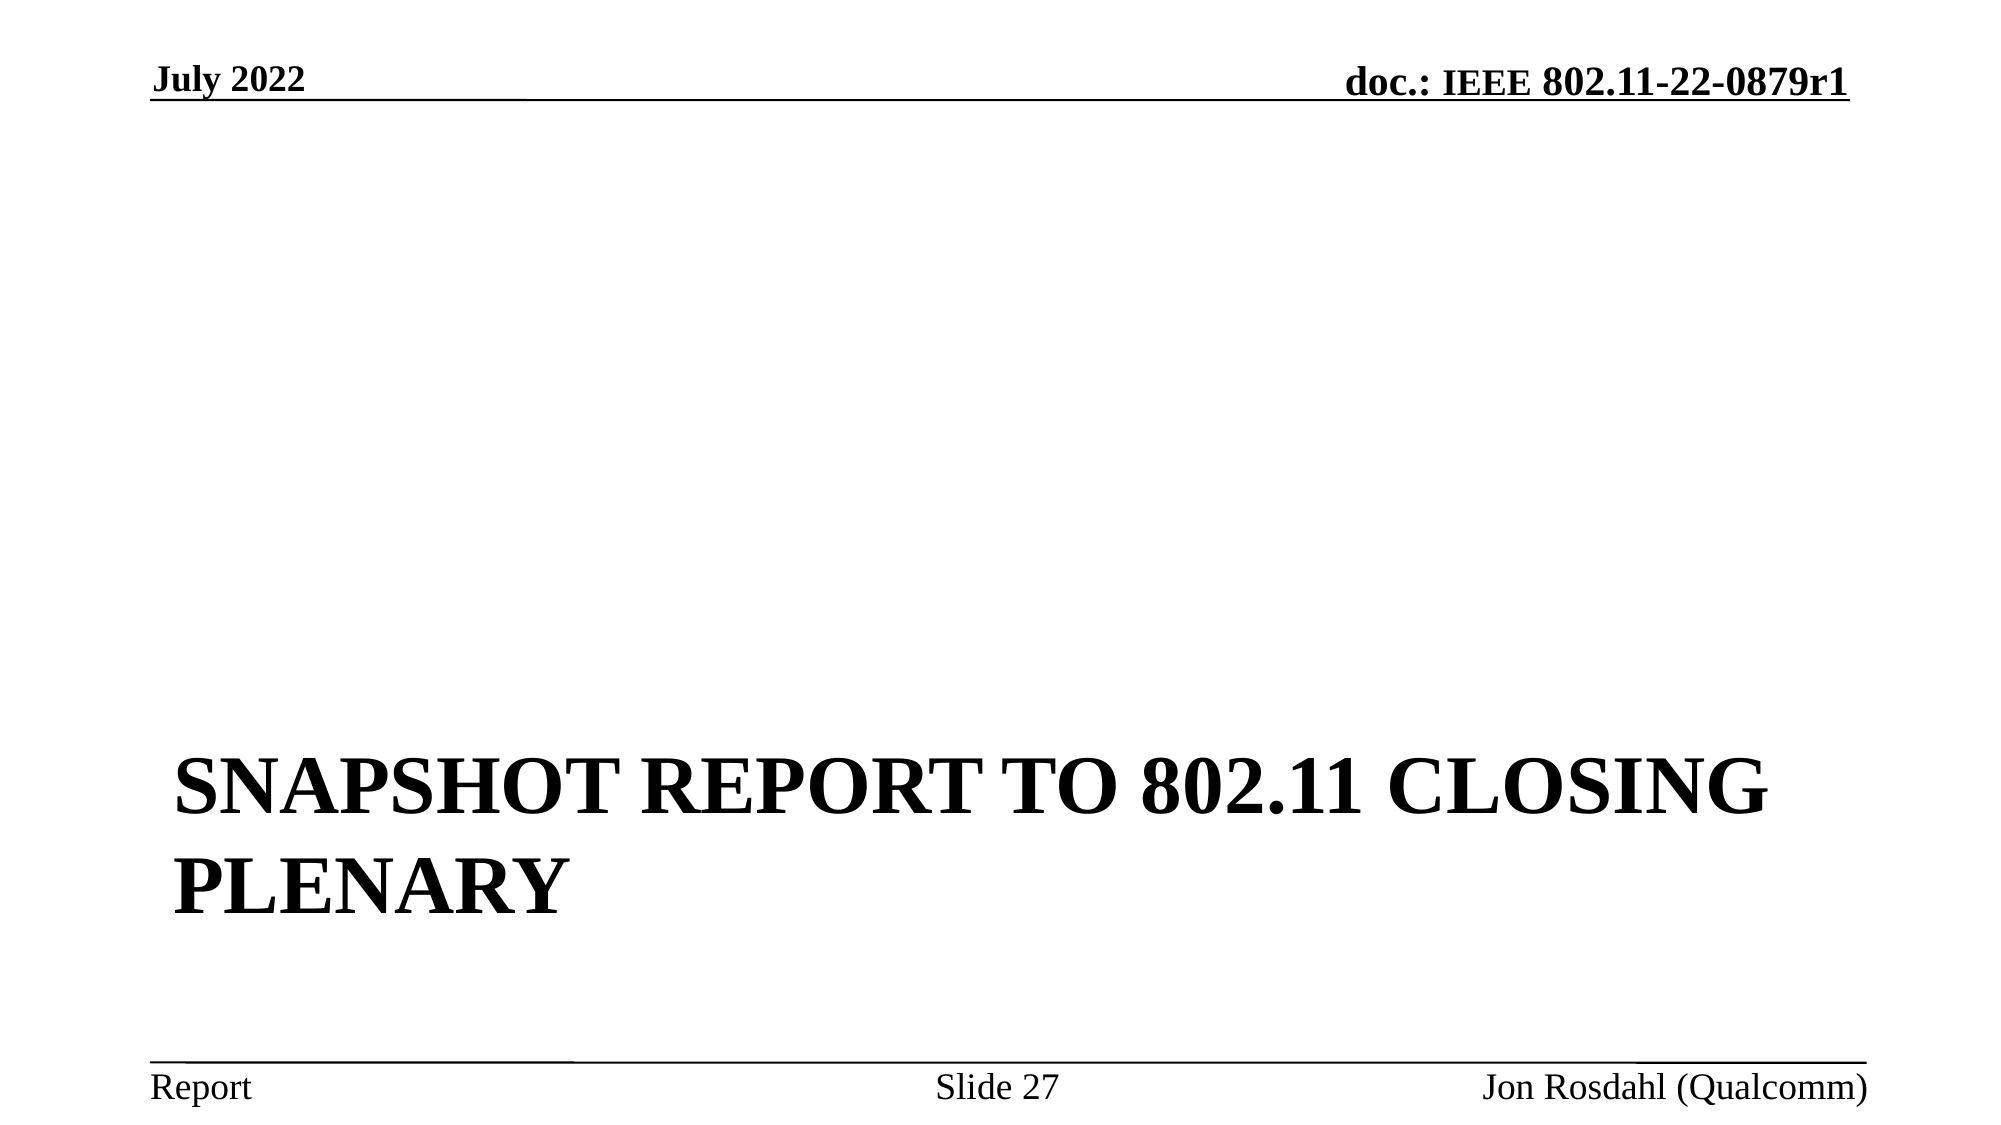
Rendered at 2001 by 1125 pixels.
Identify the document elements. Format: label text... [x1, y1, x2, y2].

footer Jon Rosdahl (Qualcomm) [1424, 1061, 1869, 1108]
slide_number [152, 49, 434, 100]
title Snapshot Report to 802.11 closing plenary [157, 722, 1859, 947]
slide_number Slide 27 [928, 1061, 1067, 1123]
